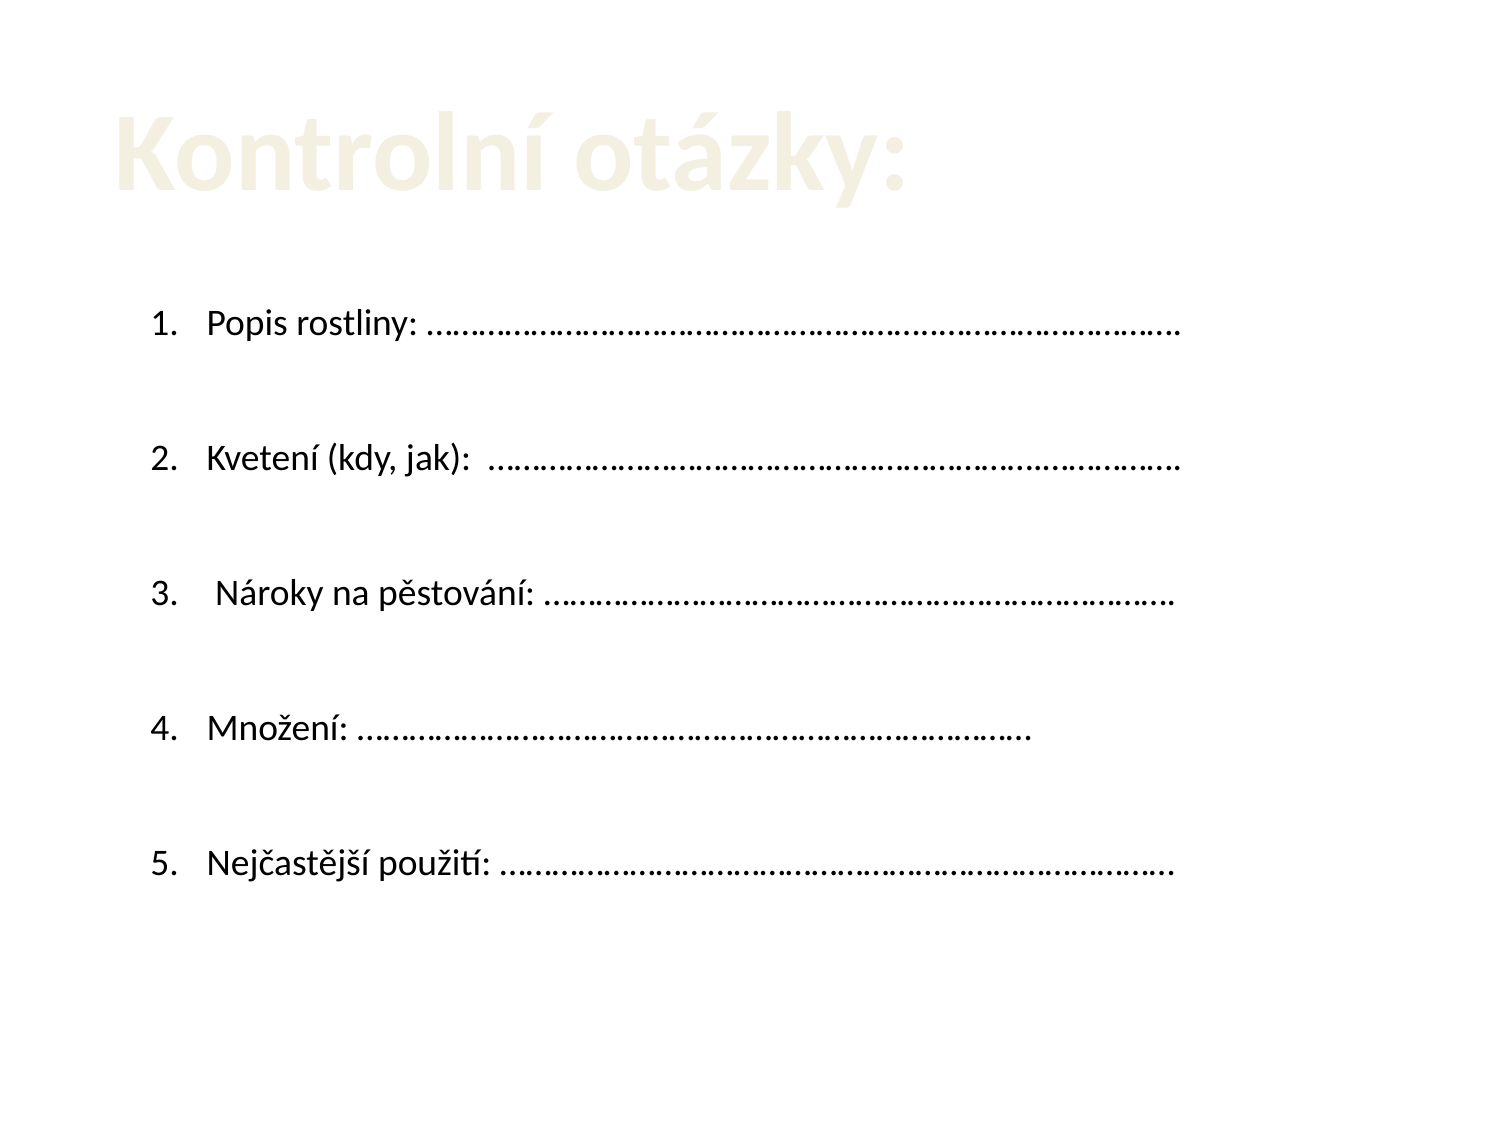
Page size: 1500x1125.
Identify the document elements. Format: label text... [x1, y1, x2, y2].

text_box Popis rostliny: …………………………………………………..………………………. Kvetení (kdy, jak): ……………………………………………………….……………. Nároky na pěstování: ………………………………………………………………. Množení: …………………………………………………………………… Nejčastější použití: …………………………………………………………………… [135, 290, 1341, 981]
text_box Kontrolní otázky: [99, 70, 926, 221]
